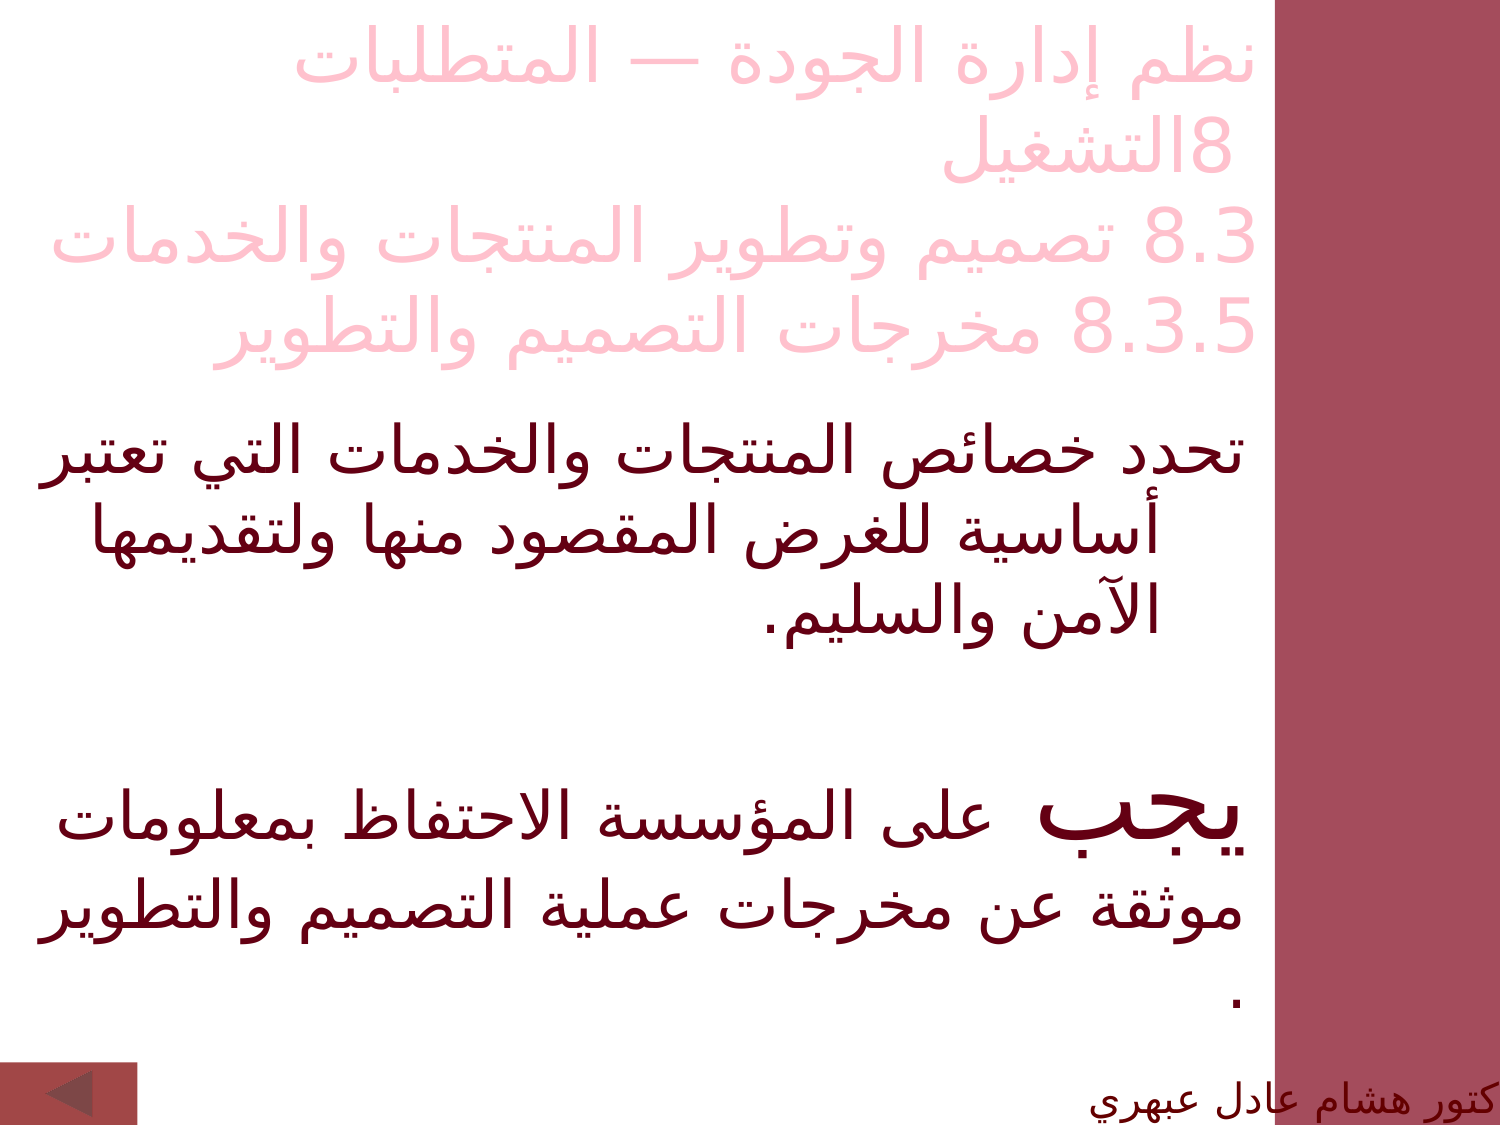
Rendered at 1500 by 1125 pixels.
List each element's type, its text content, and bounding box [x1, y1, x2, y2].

text_box [0, 1060, 140, 1125]
text_box نظم إدارة الجودة — المتطلبات 8التشغيل 8.3 تصميم وتطوير المنتجات والخدمات 8.3.5 مخرجات التصميم والتطوير [0, 0, 1275, 375]
text_box [1273, 0, 1500, 1064]
text_box الدكتور هشام عادل عبهري [1073, 1064, 1500, 1125]
text_box تحدد خصائص المنتجات والخدمات التي تعتبر أساسية للغرض المقصود منها ولتقديمها الآمن والسليم. يجب على المؤسسة الاحتفاظ بمعلومات موثقة عن مخرجات عملية التصميم والتطوير . [12, 399, 1263, 1030]
